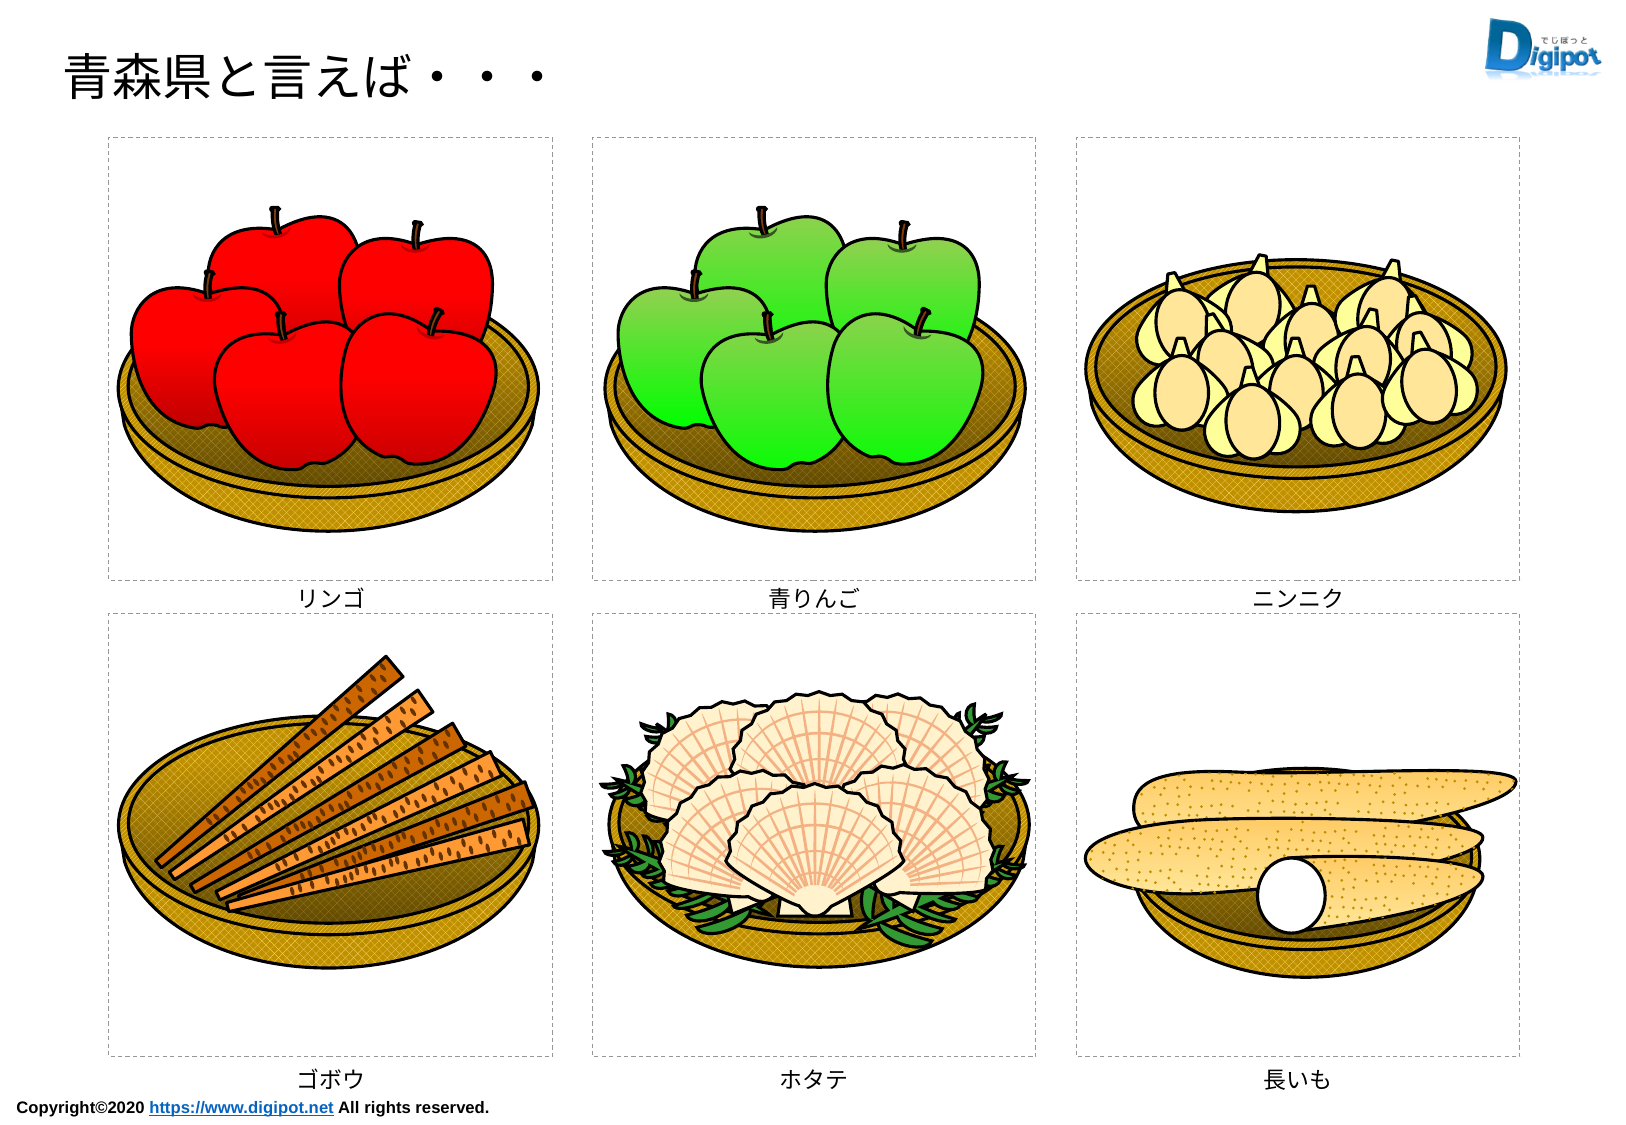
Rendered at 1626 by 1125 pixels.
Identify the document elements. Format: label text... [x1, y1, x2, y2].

text_box ゴボウ [104, 1058, 558, 1101]
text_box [608, 691, 1030, 968]
picture [1485, 18, 1602, 82]
text_box 青森県と言えば・・・ [47, 38, 578, 113]
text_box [604, 205, 1026, 532]
text_box 青りんご [587, 577, 1041, 620]
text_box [118, 716, 539, 969]
text_box 長いも [1071, 1058, 1525, 1101]
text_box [1085, 254, 1507, 512]
text_box ニンニク [1071, 577, 1525, 620]
text_box ホタテ [587, 1058, 1041, 1101]
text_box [118, 205, 539, 532]
text_box リンゴ [104, 577, 558, 620]
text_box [1085, 768, 1516, 978]
